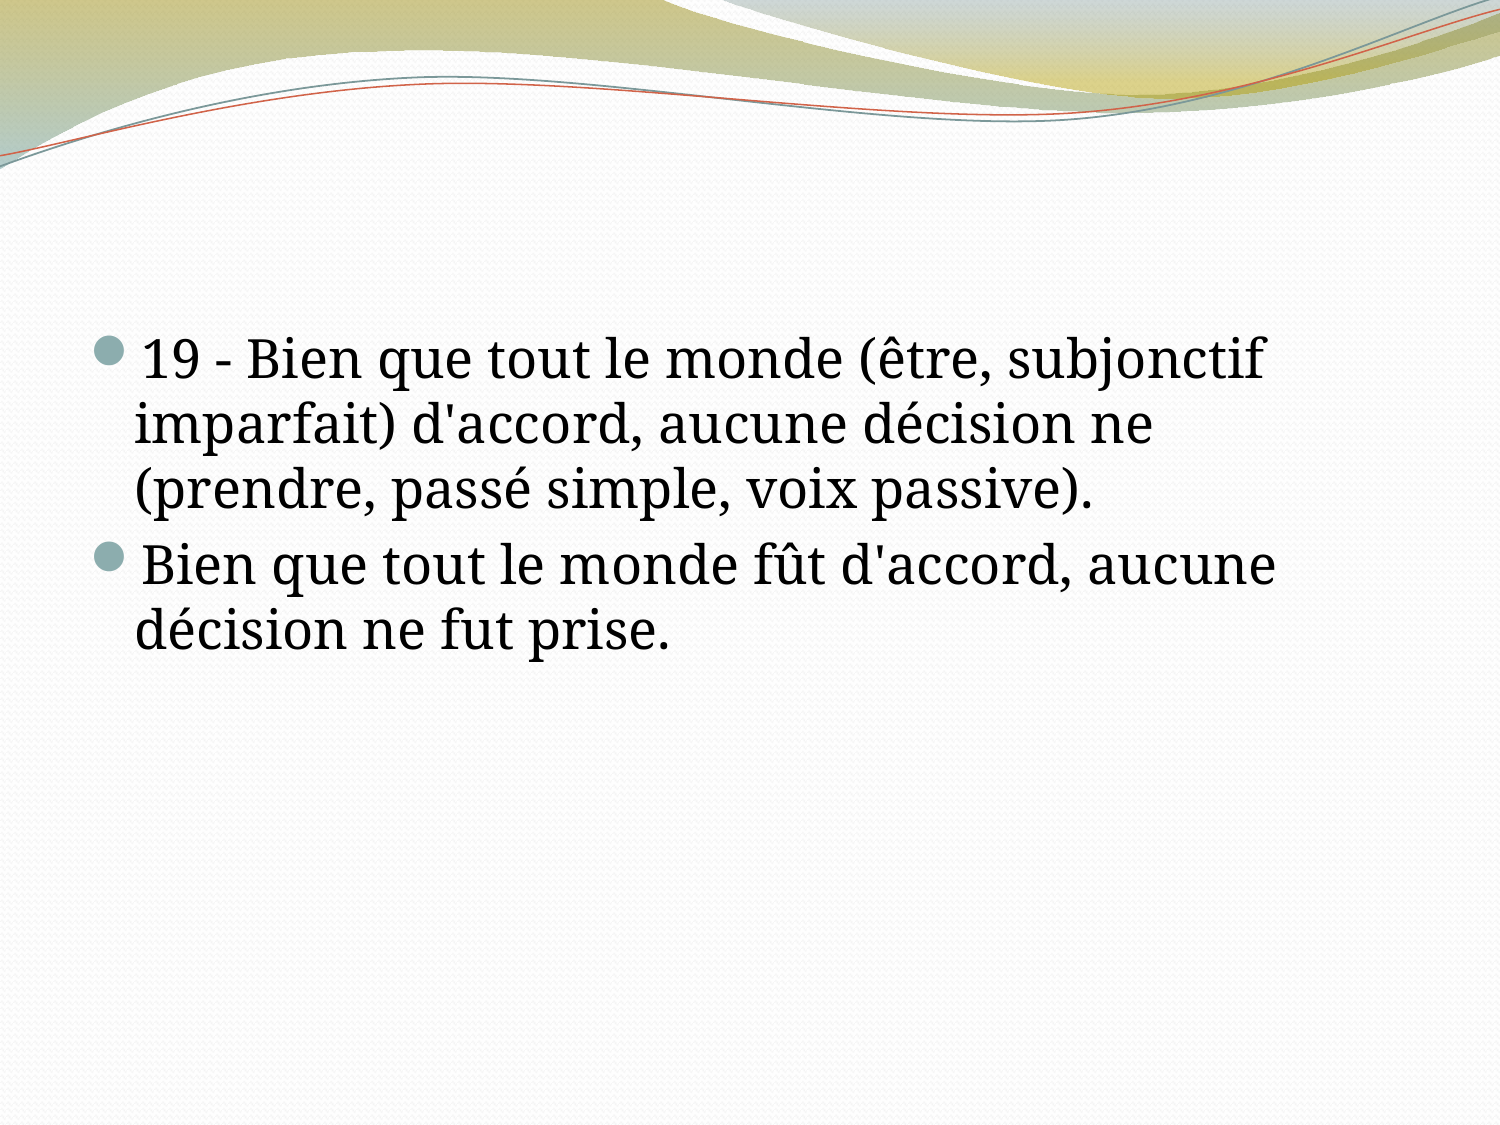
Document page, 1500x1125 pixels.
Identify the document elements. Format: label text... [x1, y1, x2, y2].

list 19 - Bien que tout le monde (être, subjonctif imparfait) d'accord, aucune décision ne (prendre, passé simple, voix passive). Bien que tout le monde fût d'accord, aucune décision ne fut prise. [75, 317, 1425, 1038]
